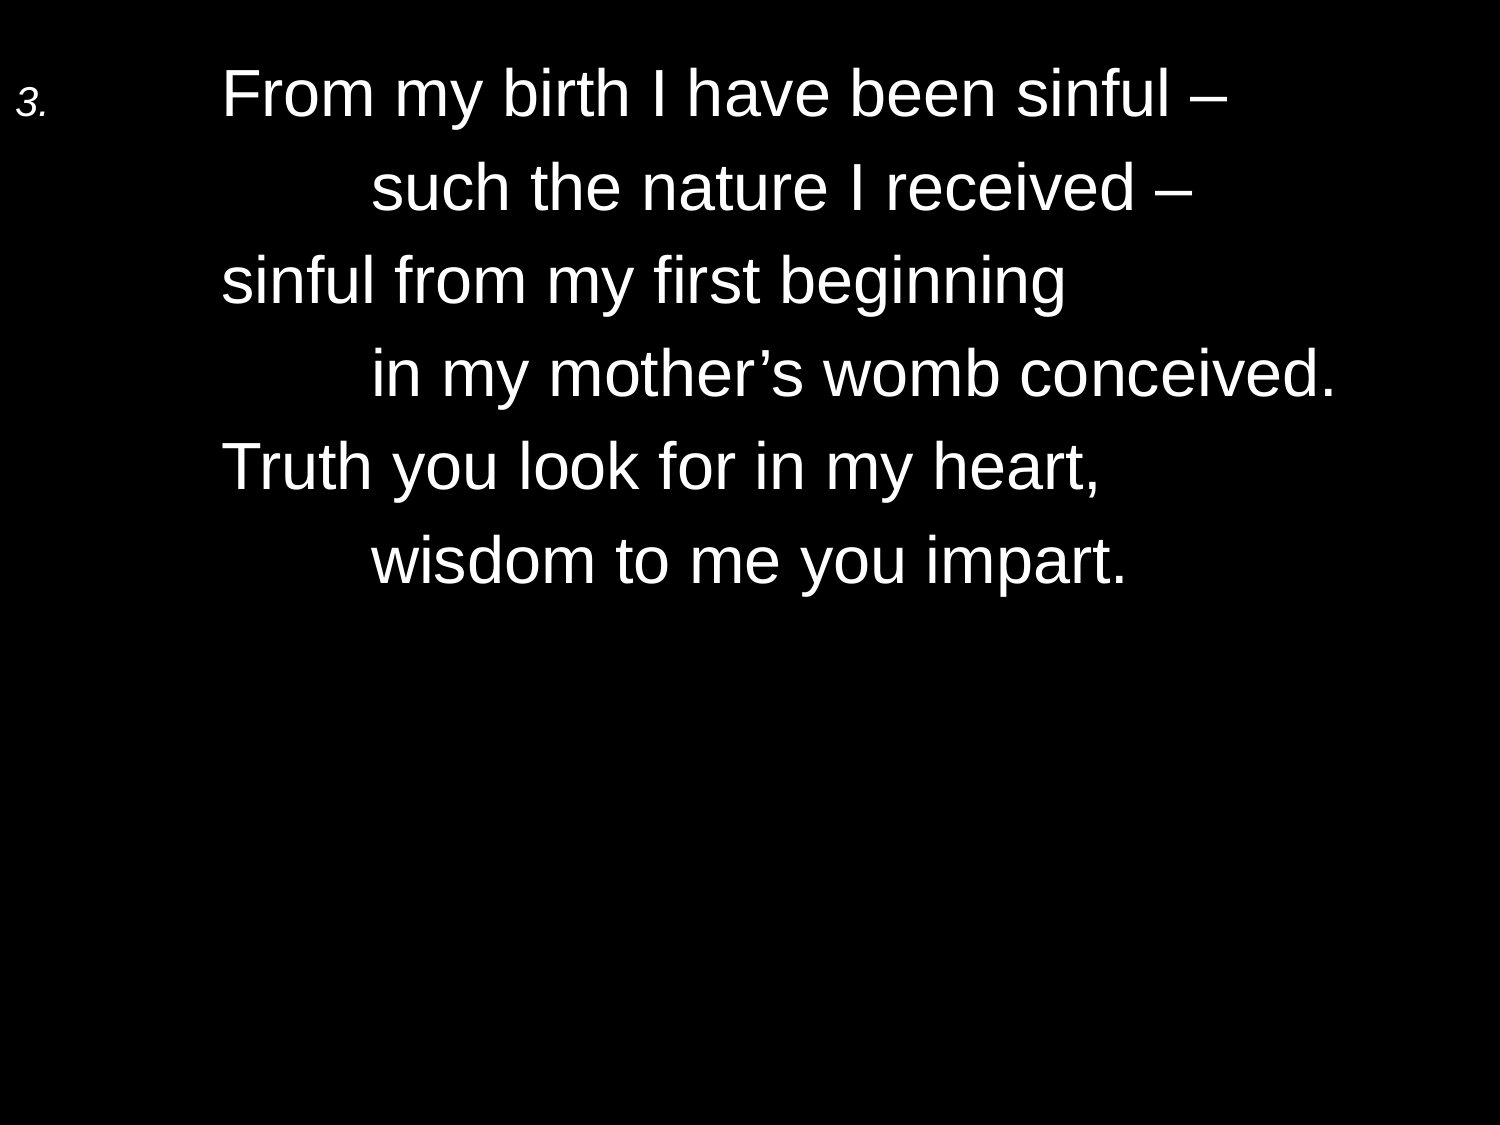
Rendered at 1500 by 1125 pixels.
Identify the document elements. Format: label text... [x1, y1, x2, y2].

list 3. From my birth I have been sinful – such the nature I received – sinful from my first beginning in my mother’s womb conceived. Truth you look for in my heart, wisdom to me you impart. [0, 42, 1500, 1047]
